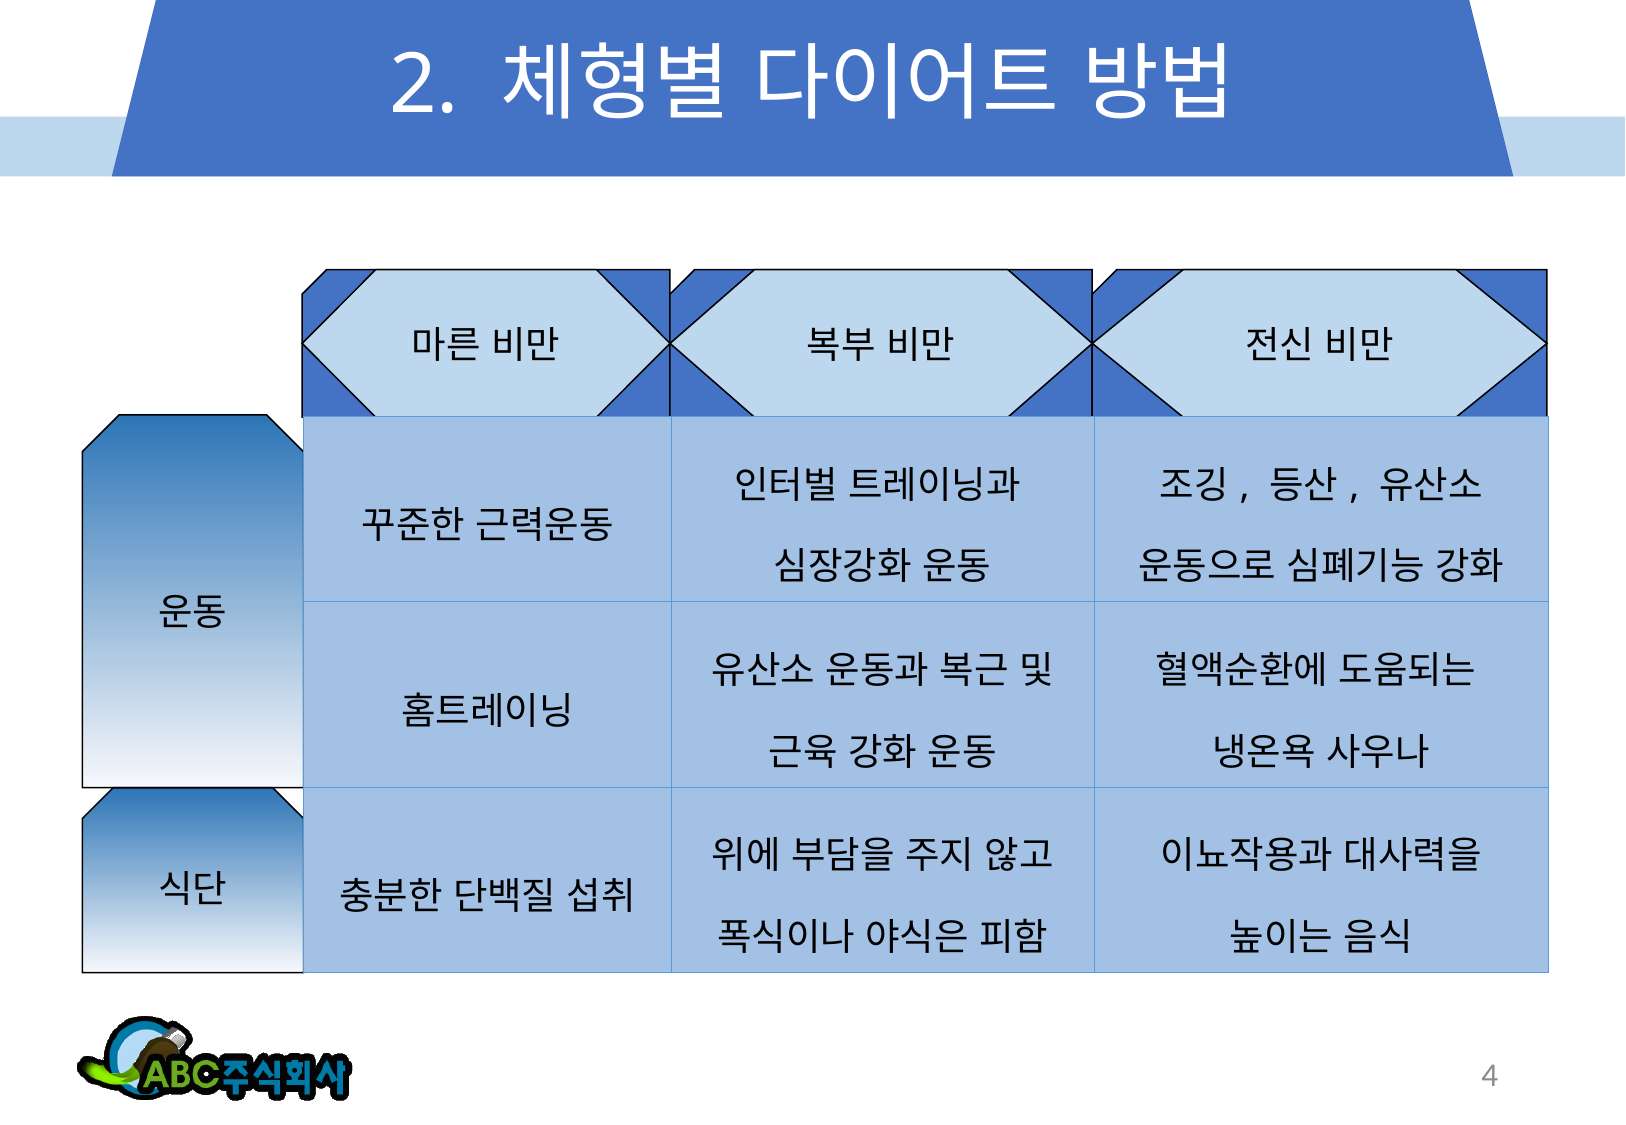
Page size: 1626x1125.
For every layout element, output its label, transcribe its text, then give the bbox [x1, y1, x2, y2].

text_box [1012, 347, 1091, 416]
text_box [1009, 268, 1094, 340]
text_box [301, 268, 374, 342]
title 2. 체형별 다이어트 방법 [0, 0, 1625, 174]
text_box 식단 [81, 786, 305, 974]
picture [64, 1006, 360, 1107]
table_cell 홈트레이닝 [304, 602, 671, 787]
table_header 꾸준한 근력운동 [304, 417, 671, 601]
table_header 인터벌 트레이닝과 심장강화 운동 [672, 417, 1094, 601]
text_box [1461, 345, 1548, 416]
table_cell 이뇨작용과 대사력을 높이는 음식 [1095, 788, 1548, 972]
text_box [1457, 268, 1548, 342]
table_cell 혈액순환에 도움되는 냉온욕 사우나 [1095, 602, 1548, 787]
table_cell 유산소 운동과 복근 및 근육 강화 운동 [672, 602, 1094, 787]
text_box [668, 268, 753, 342]
table_header 조깅, 등산, 유산소 운동으로 심폐기능 강화 [1095, 417, 1548, 601]
table_cell 위에 부담을 주지 않고 폭식이나 야식은 피함 [672, 788, 1094, 972]
text_box 마른 비만 [300, 268, 668, 416]
table_cell 충분한 단백질 섭취 [304, 788, 671, 972]
text_box 운동 [81, 413, 303, 789]
text_box [668, 344, 750, 416]
text_box [601, 348, 668, 416]
text_box 전신 비만 [1090, 268, 1549, 416]
text_box [1091, 346, 1178, 416]
text_box [301, 345, 372, 419]
text_box [1091, 268, 1182, 341]
slide_number 4 [1147, 1042, 1514, 1103]
text_box 복부 비만 [668, 268, 1092, 416]
text_box [598, 268, 672, 338]
